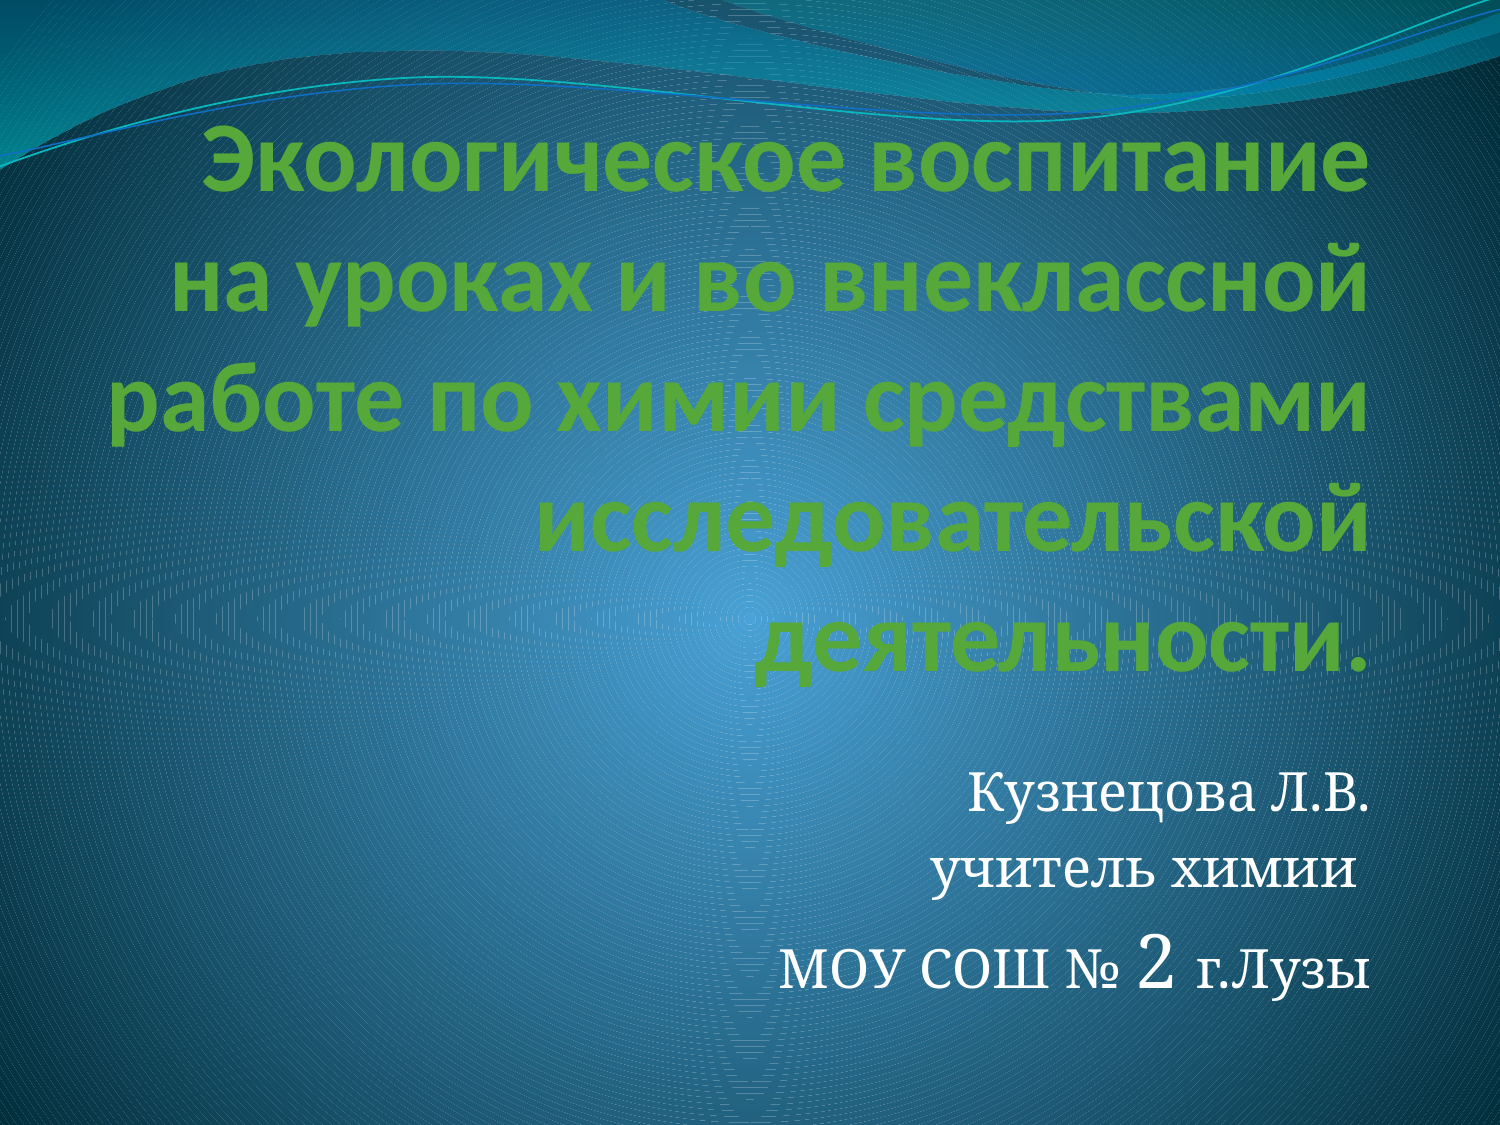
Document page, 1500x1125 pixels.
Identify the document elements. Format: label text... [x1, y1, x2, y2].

title Экологическое воспитание на уроках и во внеклассной работе по химии средствами исследовательской деятельности. [87, 70, 1376, 692]
subtitle Кузнецова Л.В. учитель химии МОУ СОШ № 2 г.Лузы [93, 750, 1383, 1043]
